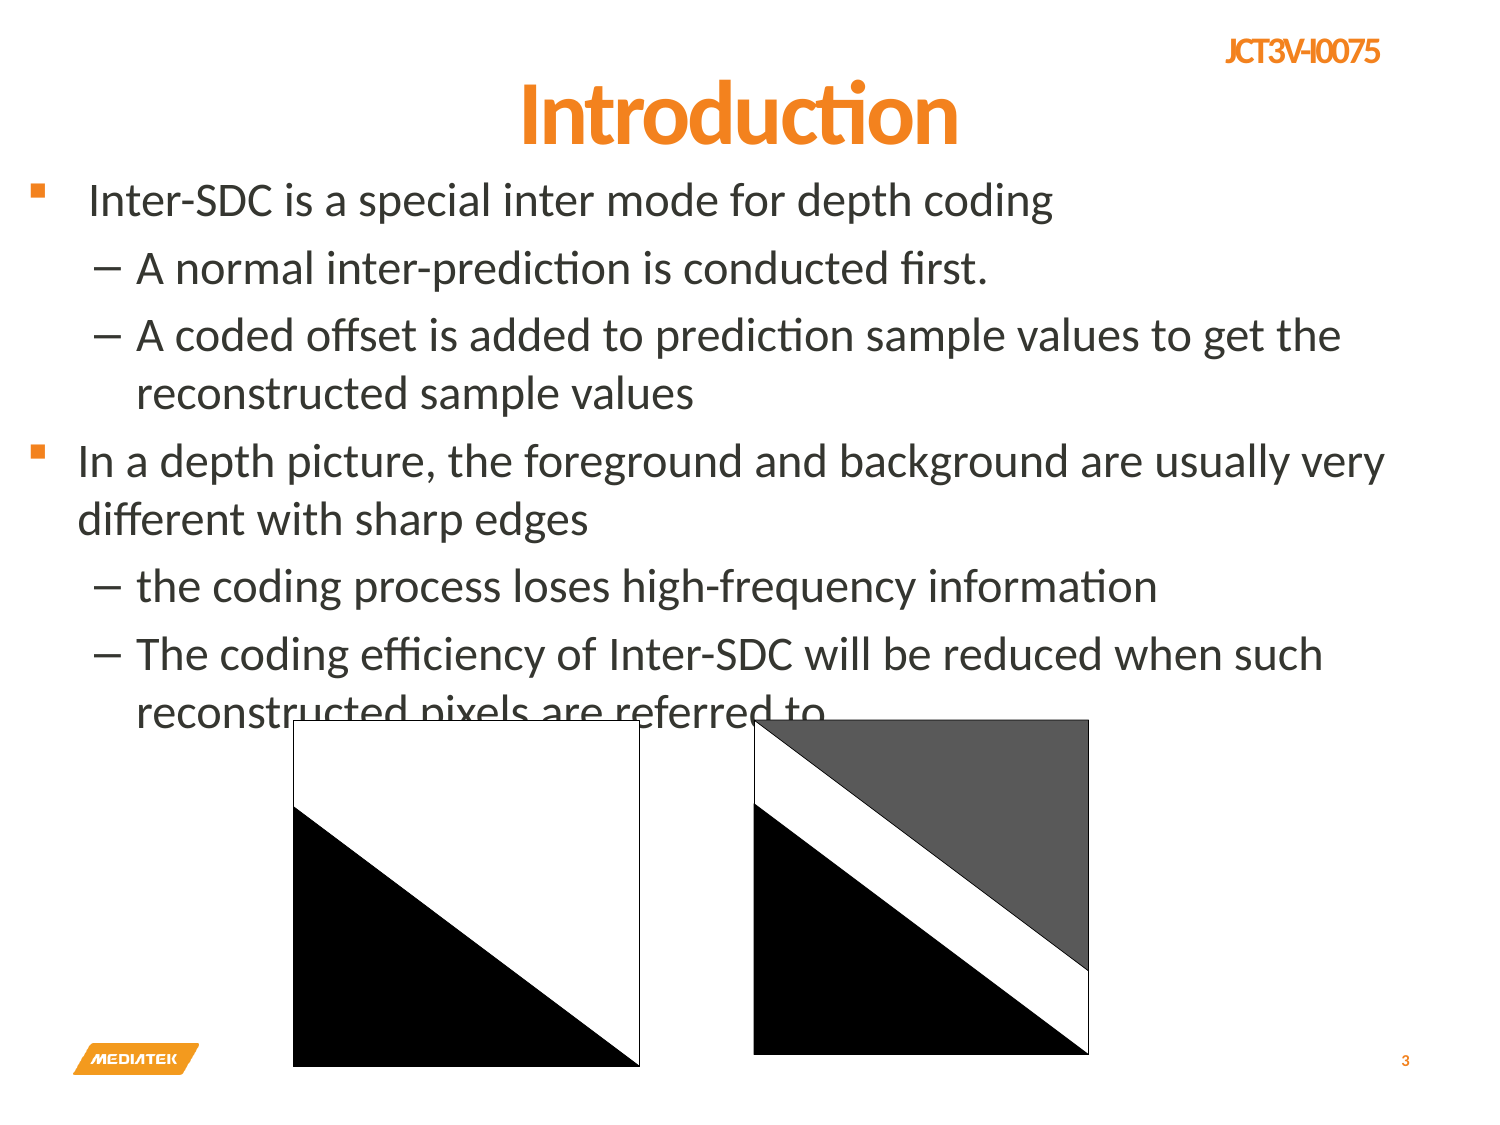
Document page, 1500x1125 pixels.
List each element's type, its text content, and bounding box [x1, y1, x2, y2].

title Introduction [64, 66, 1415, 160]
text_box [289, 715, 644, 1071]
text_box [749, 715, 1093, 1059]
slide_number 3 [1251, 1029, 1425, 1090]
picture [73, 1043, 199, 1075]
list Inter-SDC is a special inter mode for depth coding A normal inter-prediction is conducted first. A coded offset is added to prediction sample values to get the reconstructed sample values In a depth picture, the foreground and background are usually very different with sharp edges the coding process loses high-frequency information The coding efficiency of Inter-SDC will be reduced when such reconstructed pixels are referred to [11, 160, 1447, 752]
